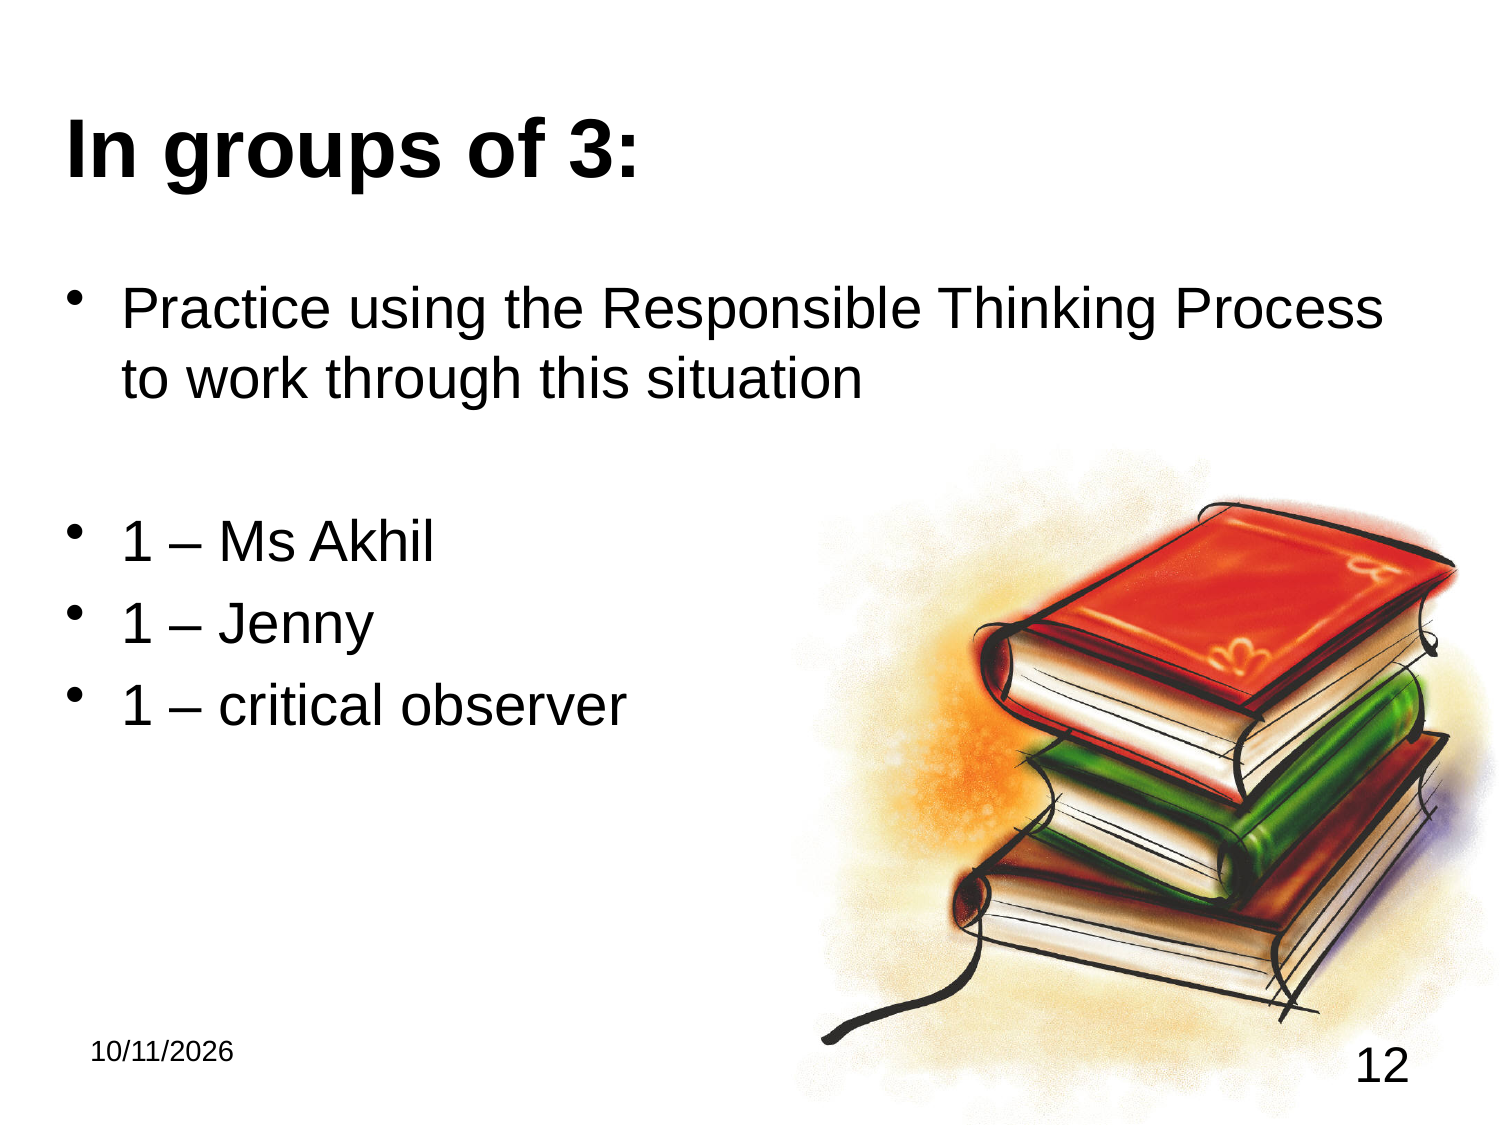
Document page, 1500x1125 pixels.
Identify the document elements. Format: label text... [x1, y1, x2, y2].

picture [774, 399, 1500, 1125]
title In groups of 3: [49, 49, 1438, 238]
slide_number 12 [1074, 1024, 1426, 1103]
list Practice using the Responsible Thinking Process to work through this situation 1 – Ms Akhil 1 – Jenny 1 – critical observer [49, 262, 1438, 1006]
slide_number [74, 1024, 426, 1103]
